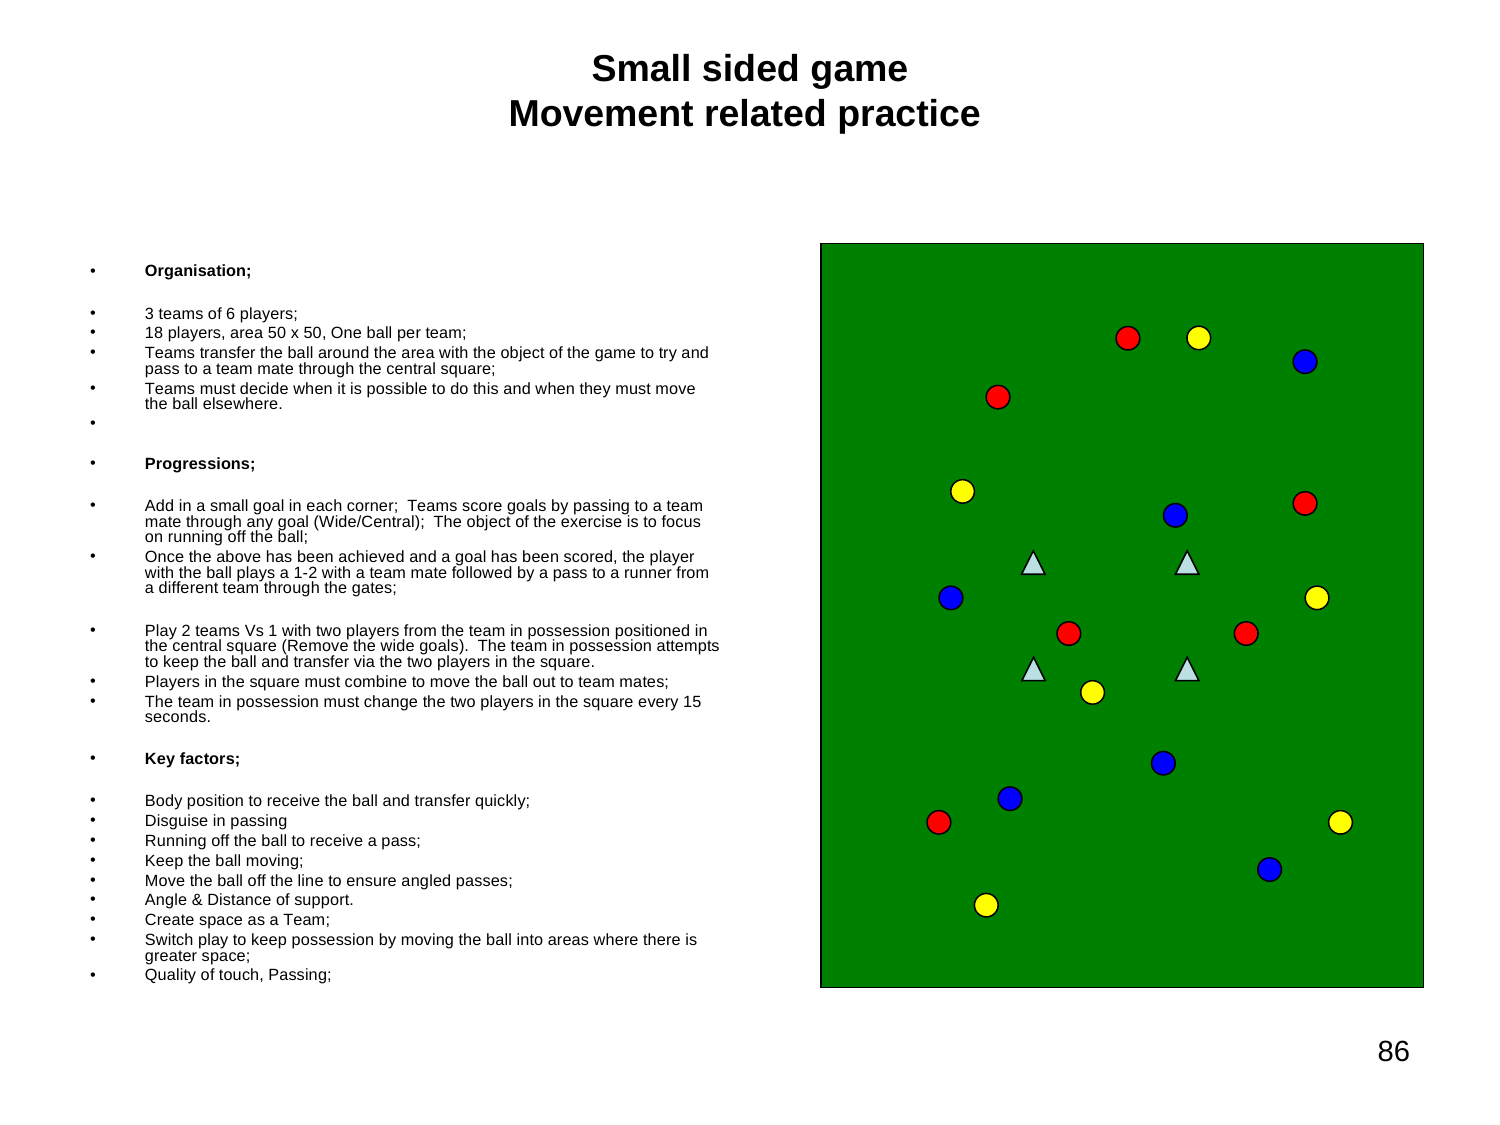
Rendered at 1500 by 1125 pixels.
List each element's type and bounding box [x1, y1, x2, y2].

text_box [820, 243, 1424, 988]
list [75, 256, 738, 1000]
title [75, 0, 1425, 183]
text_box [1074, 1024, 1425, 1103]
